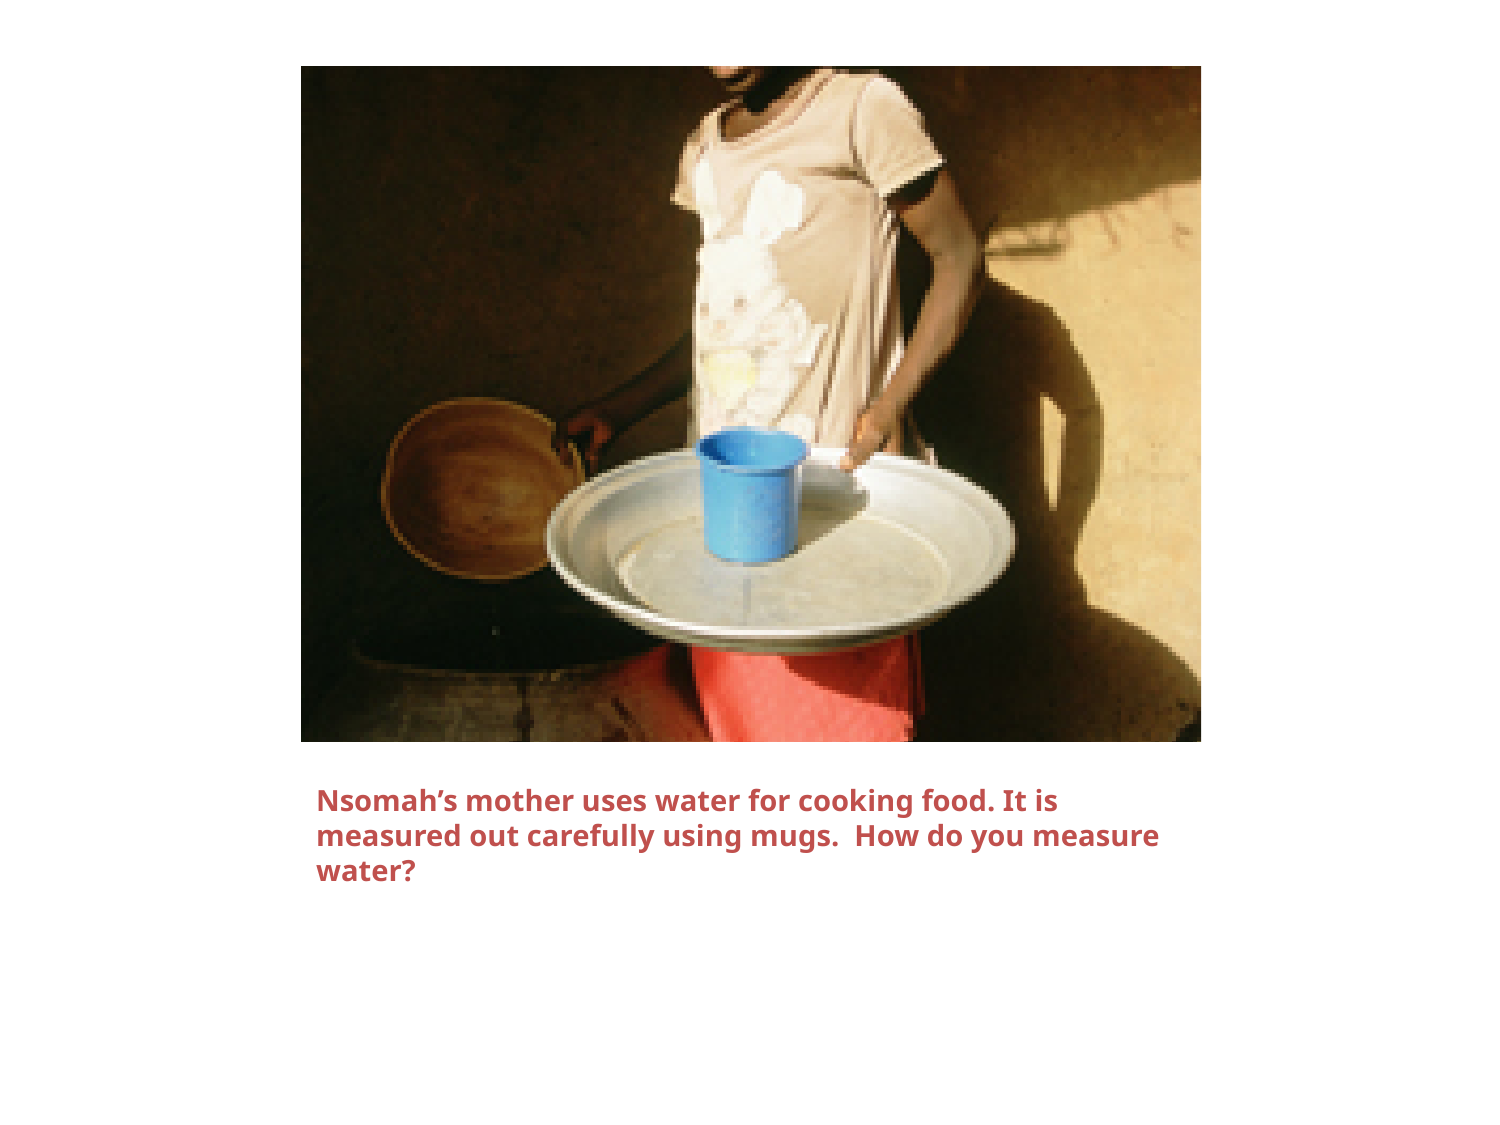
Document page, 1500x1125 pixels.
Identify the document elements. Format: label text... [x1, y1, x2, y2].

list Nsomah’s mother uses water for cooking food. It is measured out carefully using mugs. How do you measure water? [301, 775, 1202, 908]
picture [300, 66, 1202, 742]
